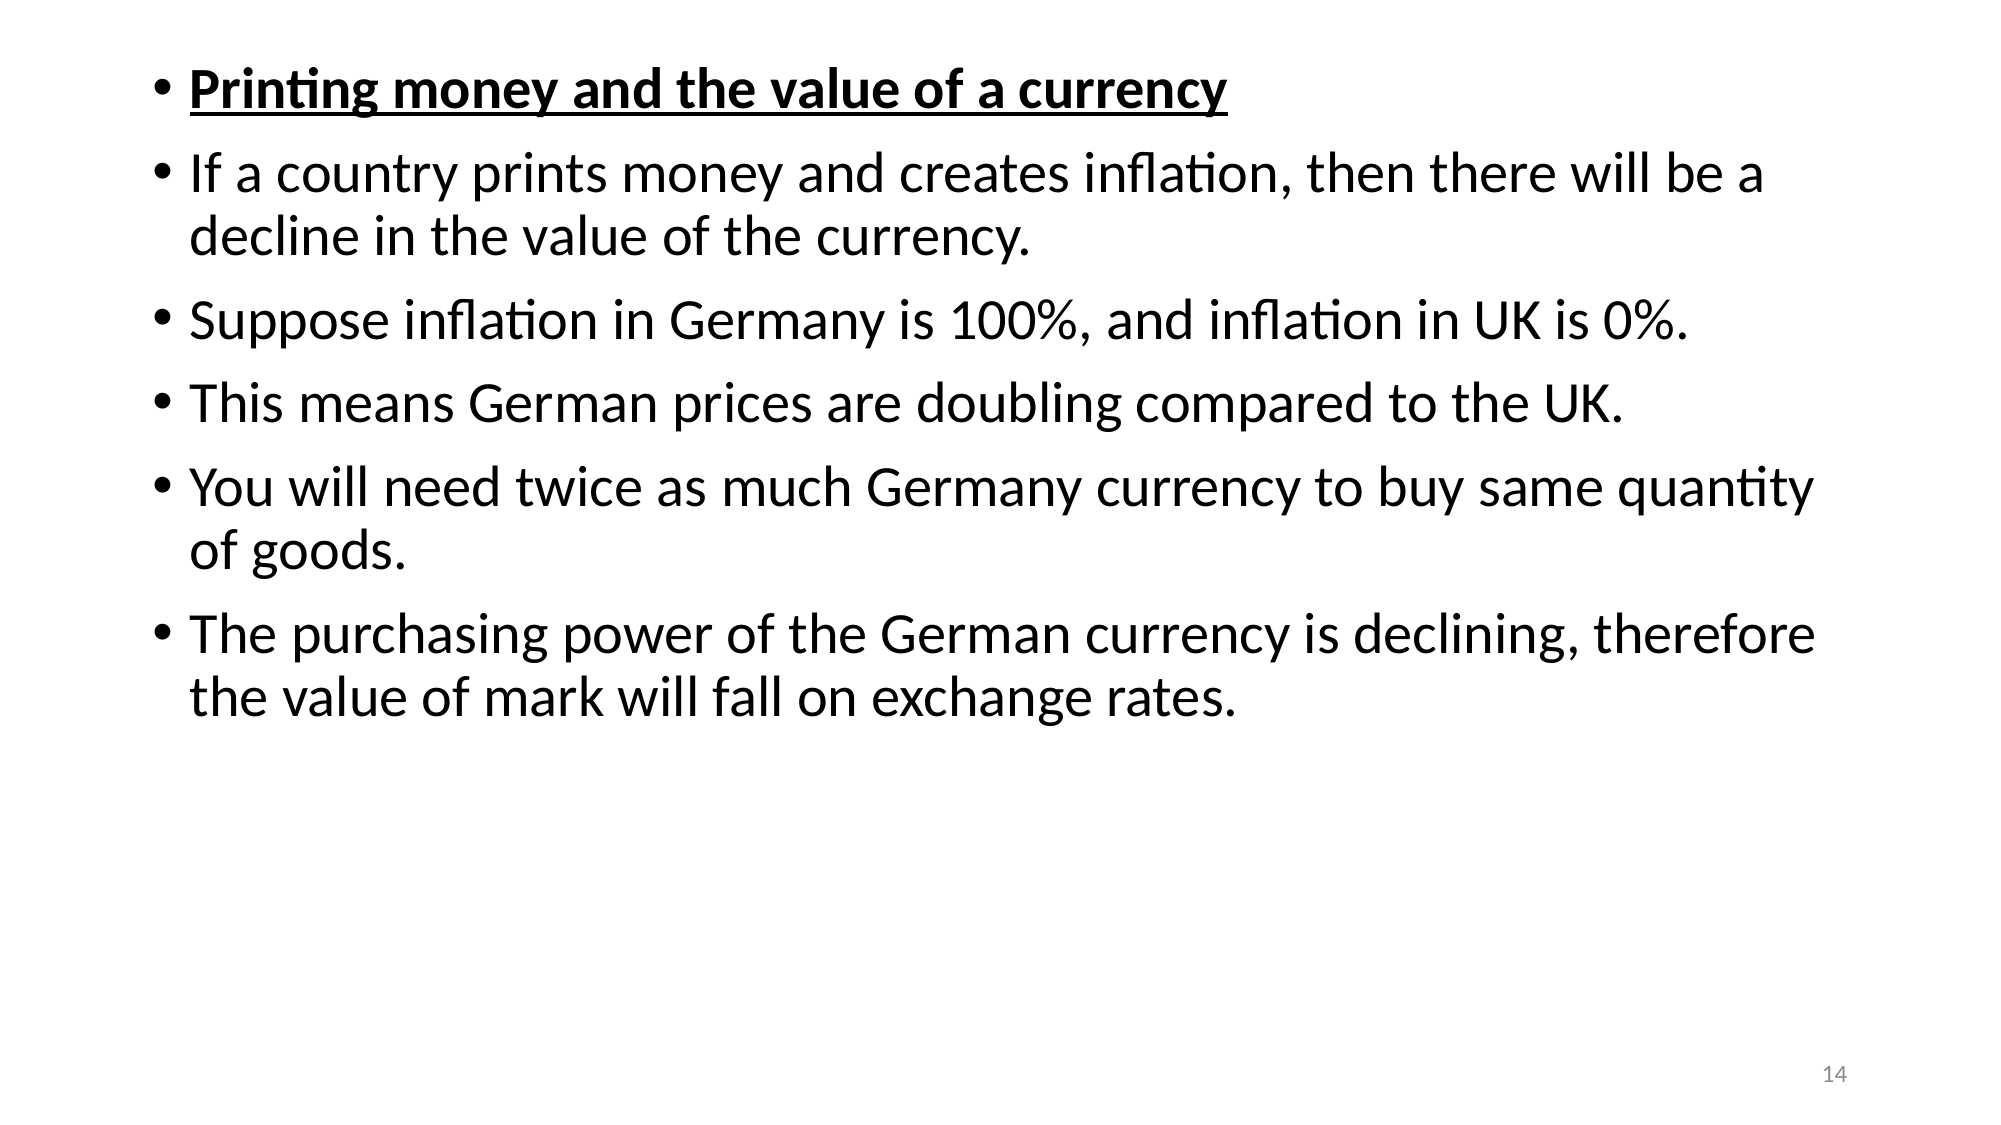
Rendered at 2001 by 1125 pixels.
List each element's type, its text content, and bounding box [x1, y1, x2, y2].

list Printing money and the value of a currency If a country prints money and creates inflation, then there will be a decline in the value of the currency. Suppose inflation in Germany is 100%, and inflation in UK is 0%. This means German prices are doubling compared to the UK. You will need twice as much Germany currency to buy same quantity of goods. The purchasing power of the German currency is declining, therefore the value of mark will fall on exchange rates. [137, 50, 1863, 1080]
slide_number 14 [1412, 1042, 1863, 1103]
